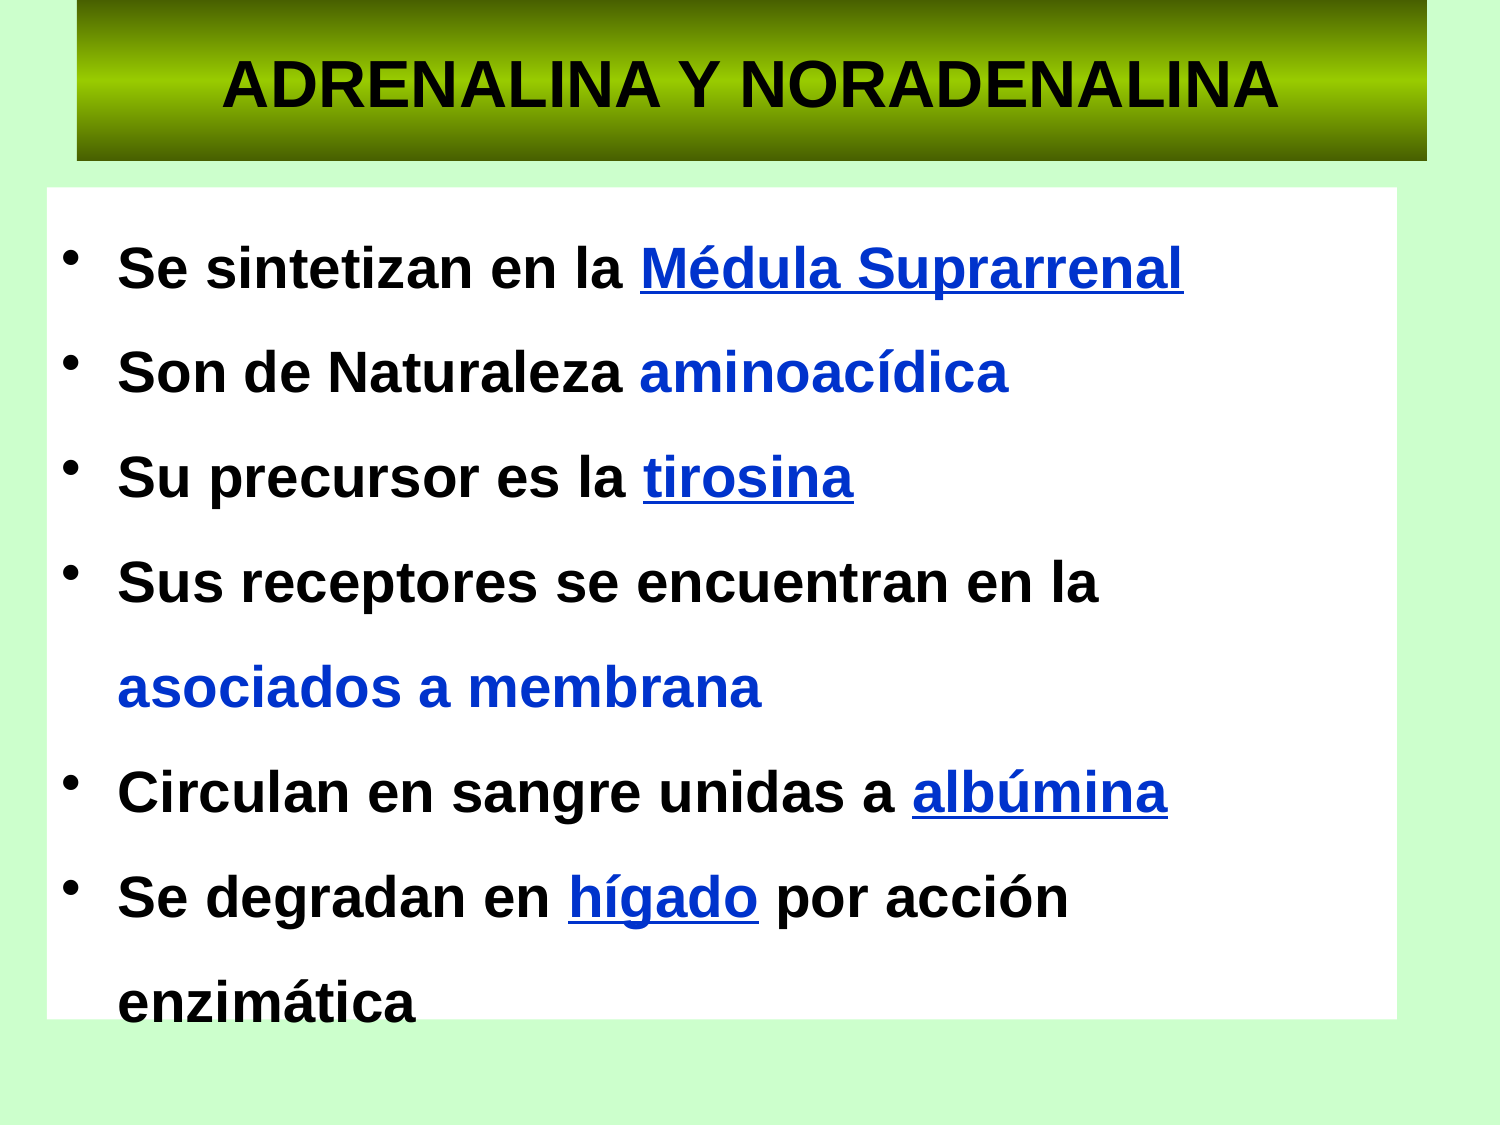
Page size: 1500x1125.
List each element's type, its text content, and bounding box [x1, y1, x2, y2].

title ADRENALINA Y NORADENALINA [76, 0, 1428, 162]
list Se sintetizan en la Médula Suprarrenal Son de Naturaleza aminoacídica Su precursor es la tirosina Sus receptores se encuentran en la asociados a membrana Circulan en sangre unidas a albúmina Se degradan en hígado por acción enzimática [46, 186, 1398, 1021]
